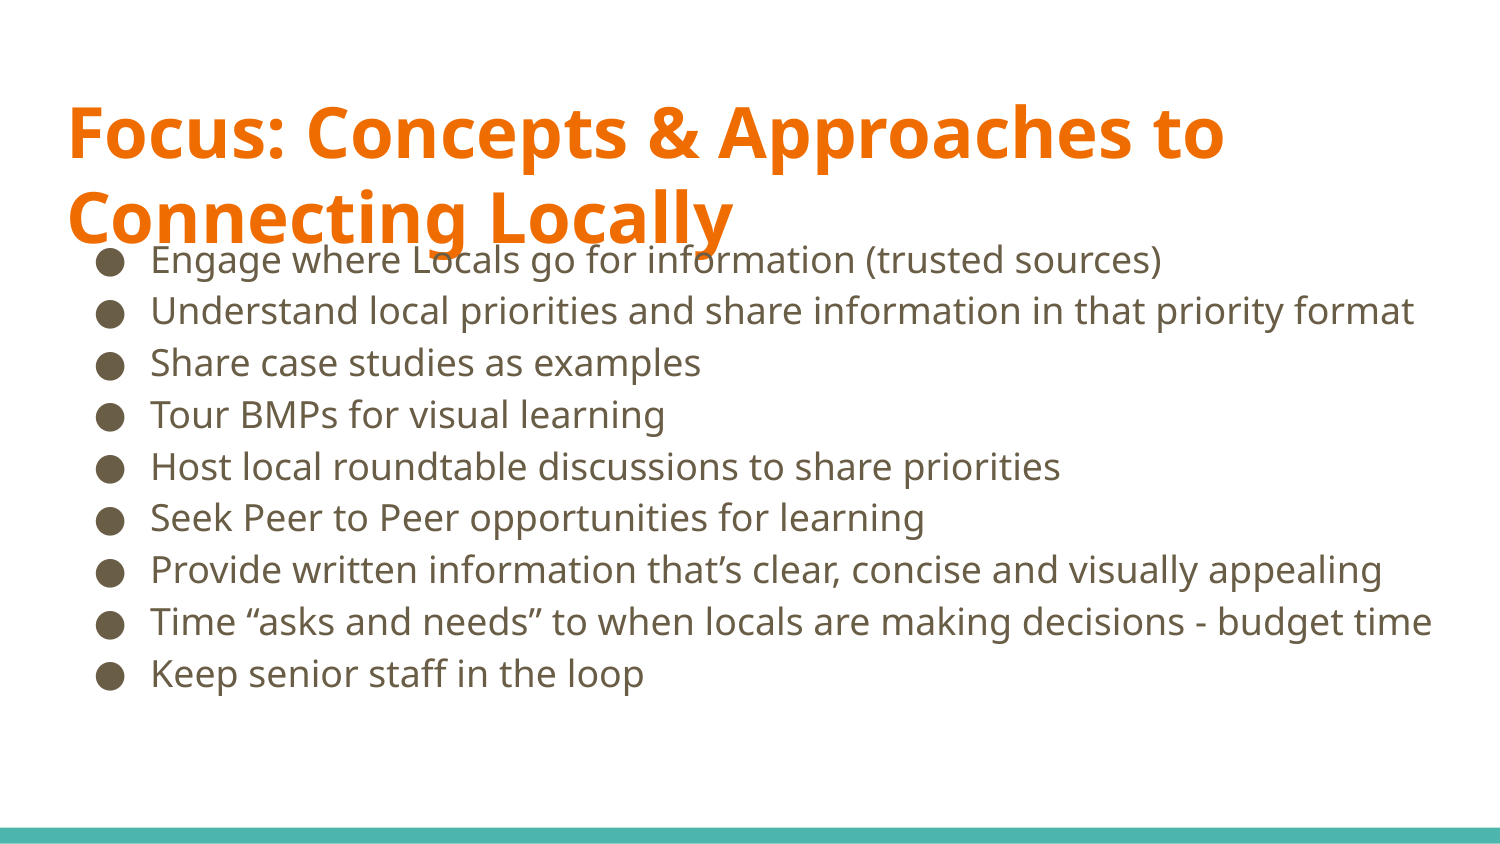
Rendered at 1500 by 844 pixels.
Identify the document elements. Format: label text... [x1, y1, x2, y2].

list Engage where Locals go for information (trusted sources) Understand local priorities and share information in that priority format Share case studies as examples Tour BMPs for visual learning Host local roundtable discussions to share priorities Seek Peer to Peer opportunities for learning Provide written information that’s clear, concise and visually appealing Time “asks and needs” to when locals are making decisions - budget time Keep senior staff in the loop [59, 214, 1458, 819]
title Focus: Concepts & Approaches to Connecting Locally [51, 72, 1449, 296]
